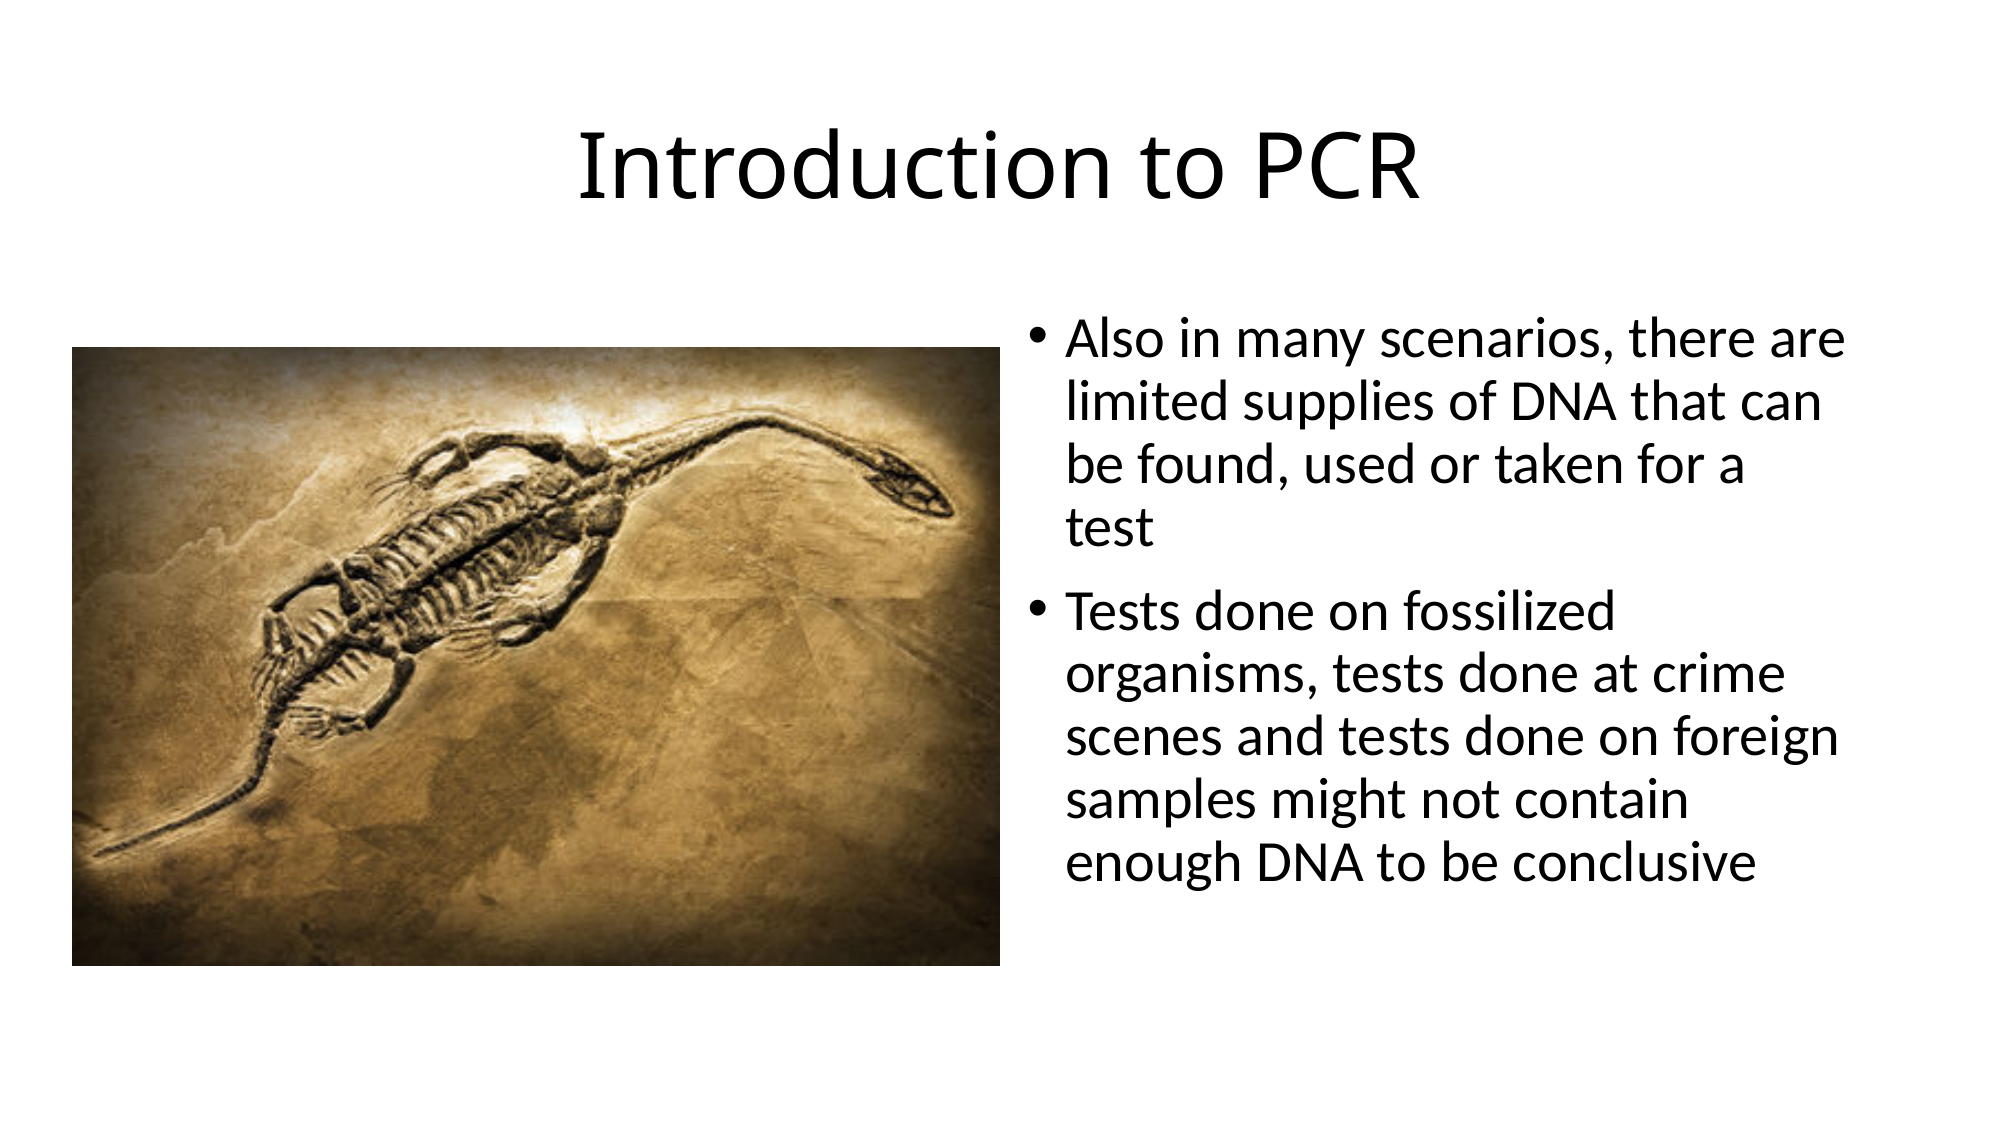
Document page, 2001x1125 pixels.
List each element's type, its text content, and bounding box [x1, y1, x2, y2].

title Introduction to PCR [137, 59, 1863, 278]
picture [72, 347, 1000, 966]
list Also in many scenarios, there are limited supplies of DNA that can be found, used or taken for a test Tests done on fossilized organisms, tests done at crime scenes and tests done on foreign samples might not contain enough DNA to be conclusive [1012, 299, 1863, 1014]
